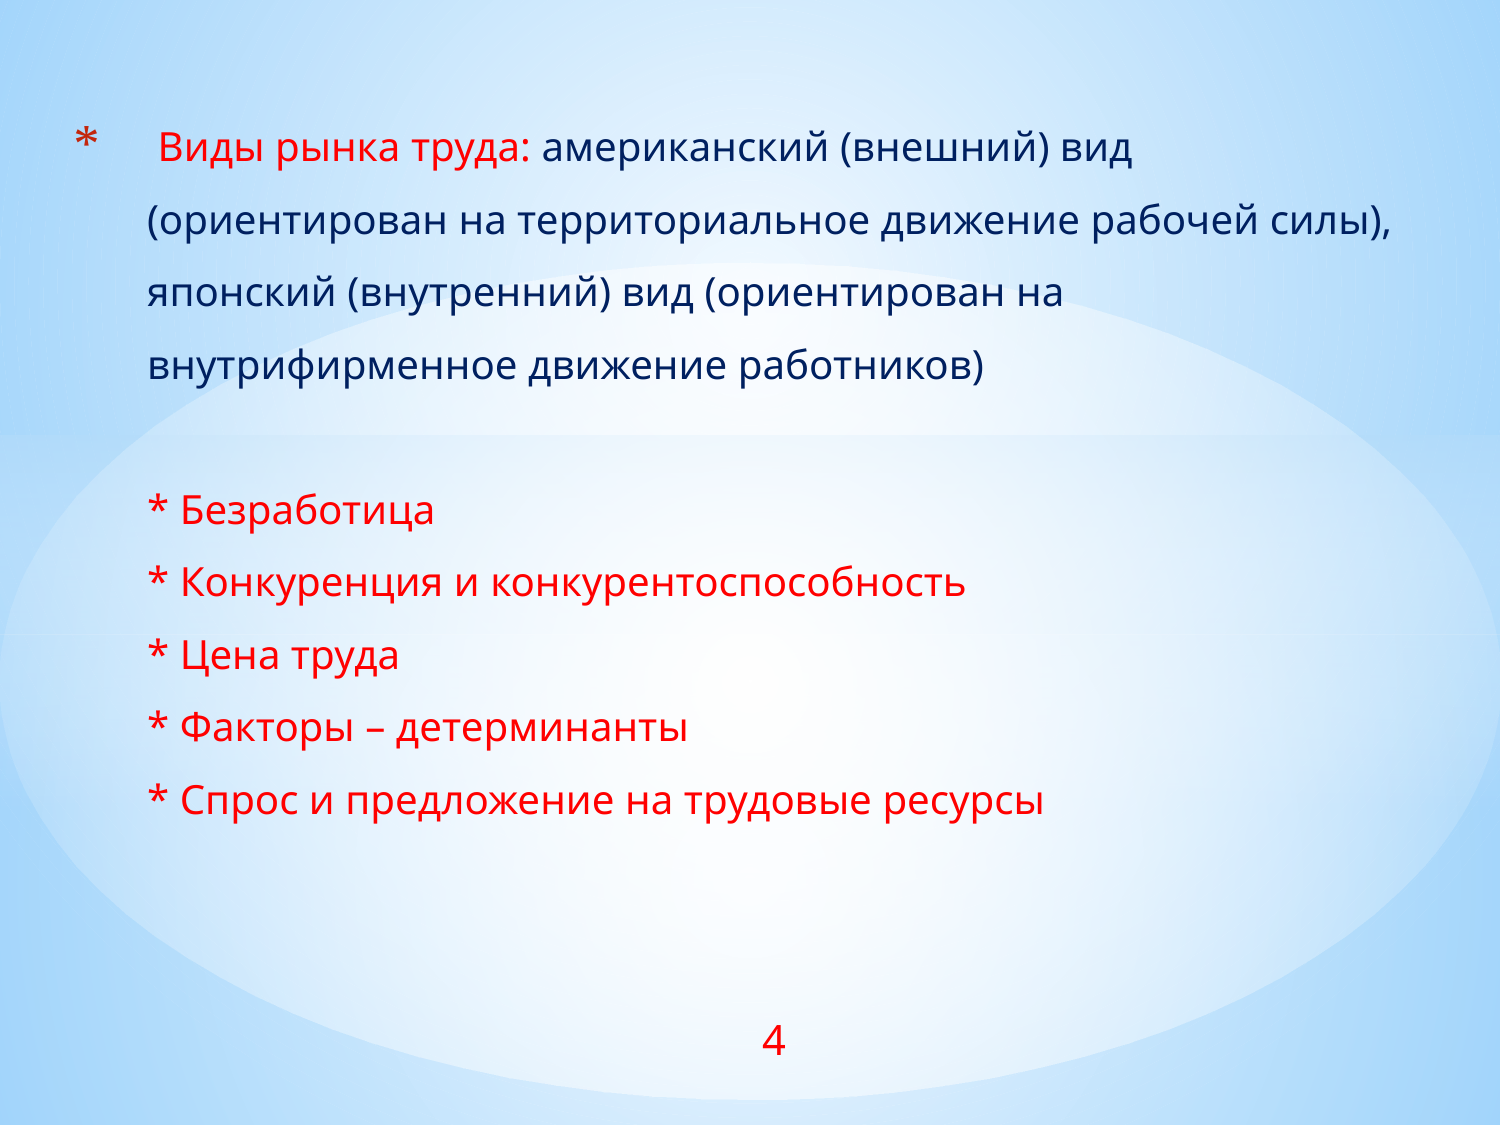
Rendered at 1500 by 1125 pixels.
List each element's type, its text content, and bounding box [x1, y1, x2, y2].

footer [75, 1012, 624, 1073]
title Виды рынка труда: американский (внешний) вид (ориентирован на территориальное движение рабочей силы), японский (внутренний) вид (ориентирован на внутрифирменное движение работников) * Безработица * Конкуренция и конкурентоспособность * Цена труда * Факторы – детерминанты * Спрос и предложение на трудовые ресурсы [29, 90, 1447, 1094]
slide_number 4 [624, 1012, 925, 1073]
